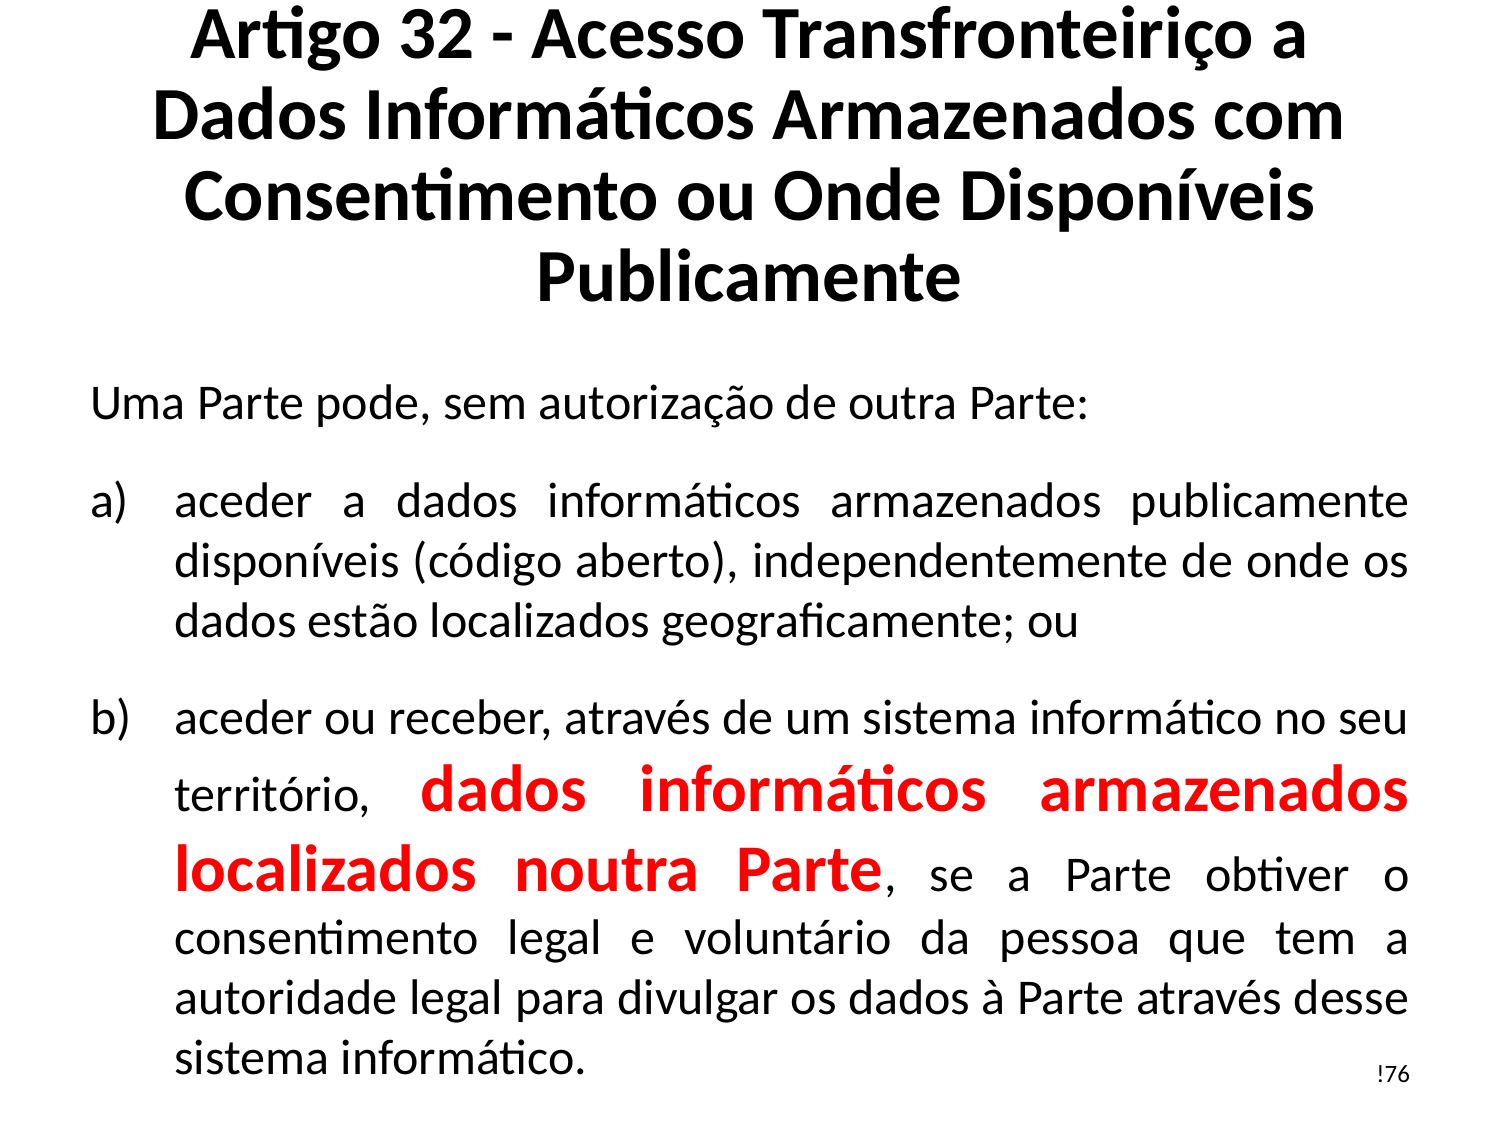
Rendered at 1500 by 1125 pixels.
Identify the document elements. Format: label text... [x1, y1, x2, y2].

slide_number !76 [1074, 1045, 1425, 1103]
title Artigo 32 - Acesso Transfronteiriço a Dados Informáticos Armazenados com Consentimento ou Onde Disponíveis Publicamente [75, 45, 1425, 266]
list Uma Parte pode, sem autorização de outra Parte: aceder a dados informáticos armazenados publicamente disponíveis (código aberto), independentemente de onde os dados estão localizados geograficamente; ou aceder ou receber, através de um sistema informático no seu território, dados informáticos armazenados localizados noutra Parte, se a Parte obtiver o consentimento legal e voluntário da pessoa que tem a autoridade legal para divulgar os dados à Parte através desse sistema informático. [75, 362, 1425, 1045]
